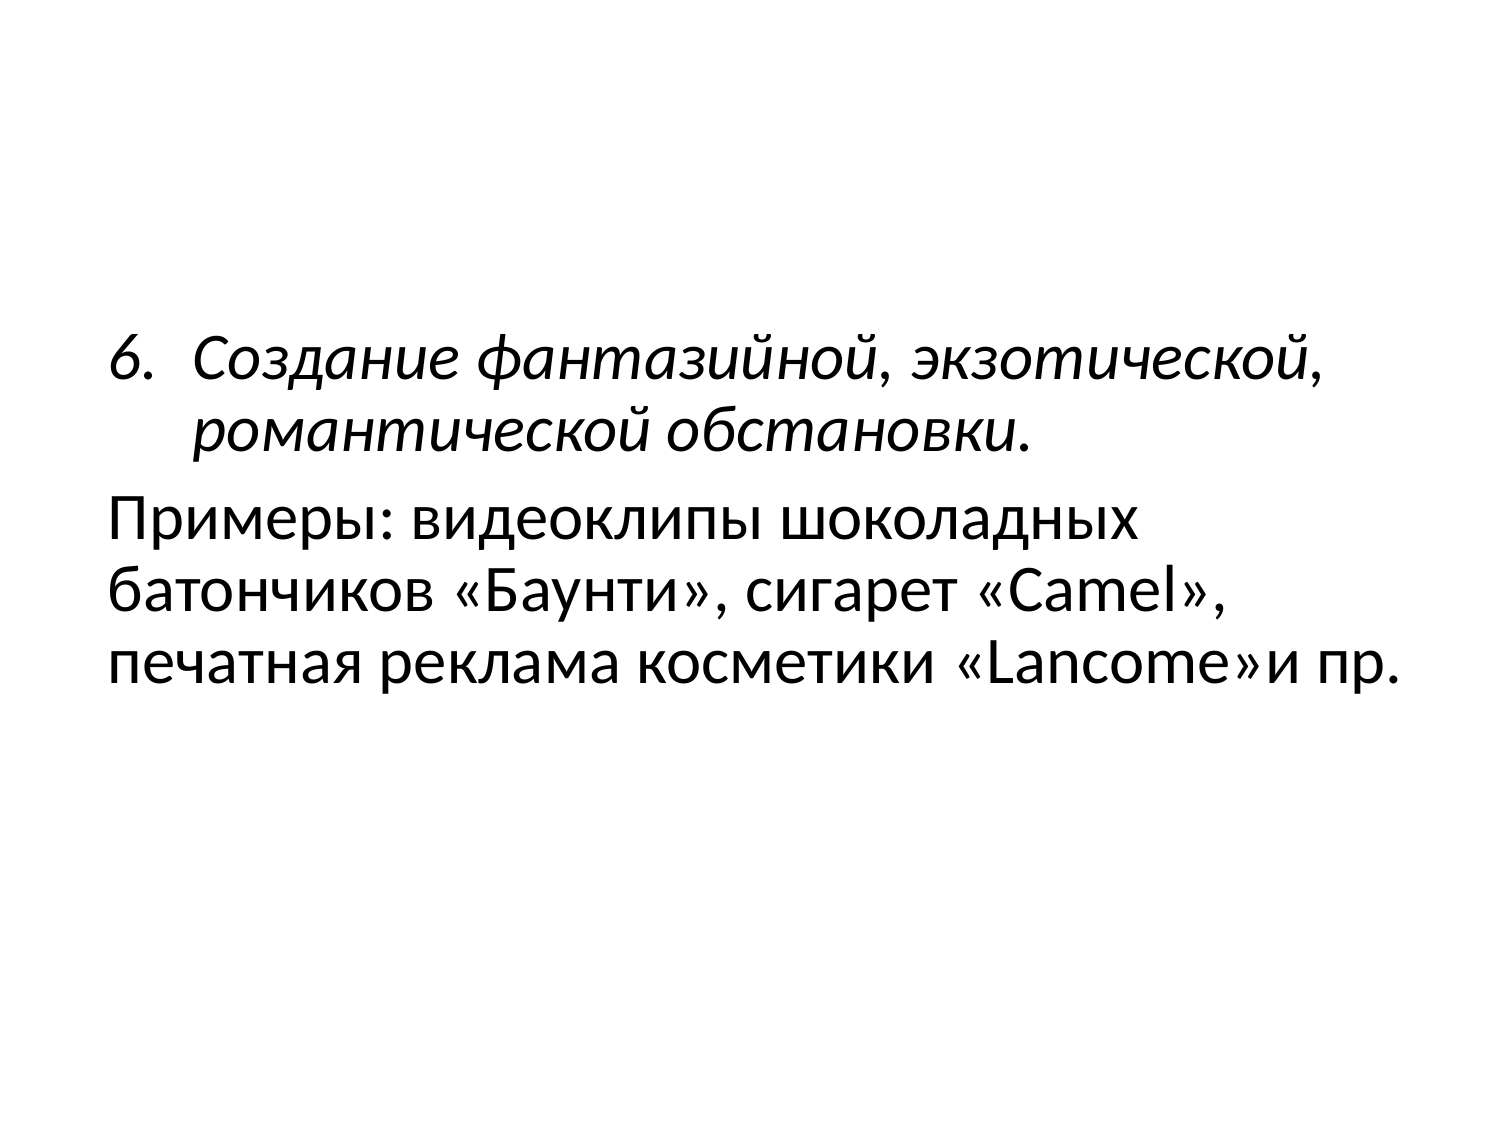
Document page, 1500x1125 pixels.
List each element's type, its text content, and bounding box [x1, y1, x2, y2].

list Создание фантазийной, экзотической, романтической обстановки. Примеры: видеоклипы шоколадных батончиков «Баунти», сигарет «Camel», печатная реклама косметики «Lancome»и пр. [75, 314, 1425, 1079]
